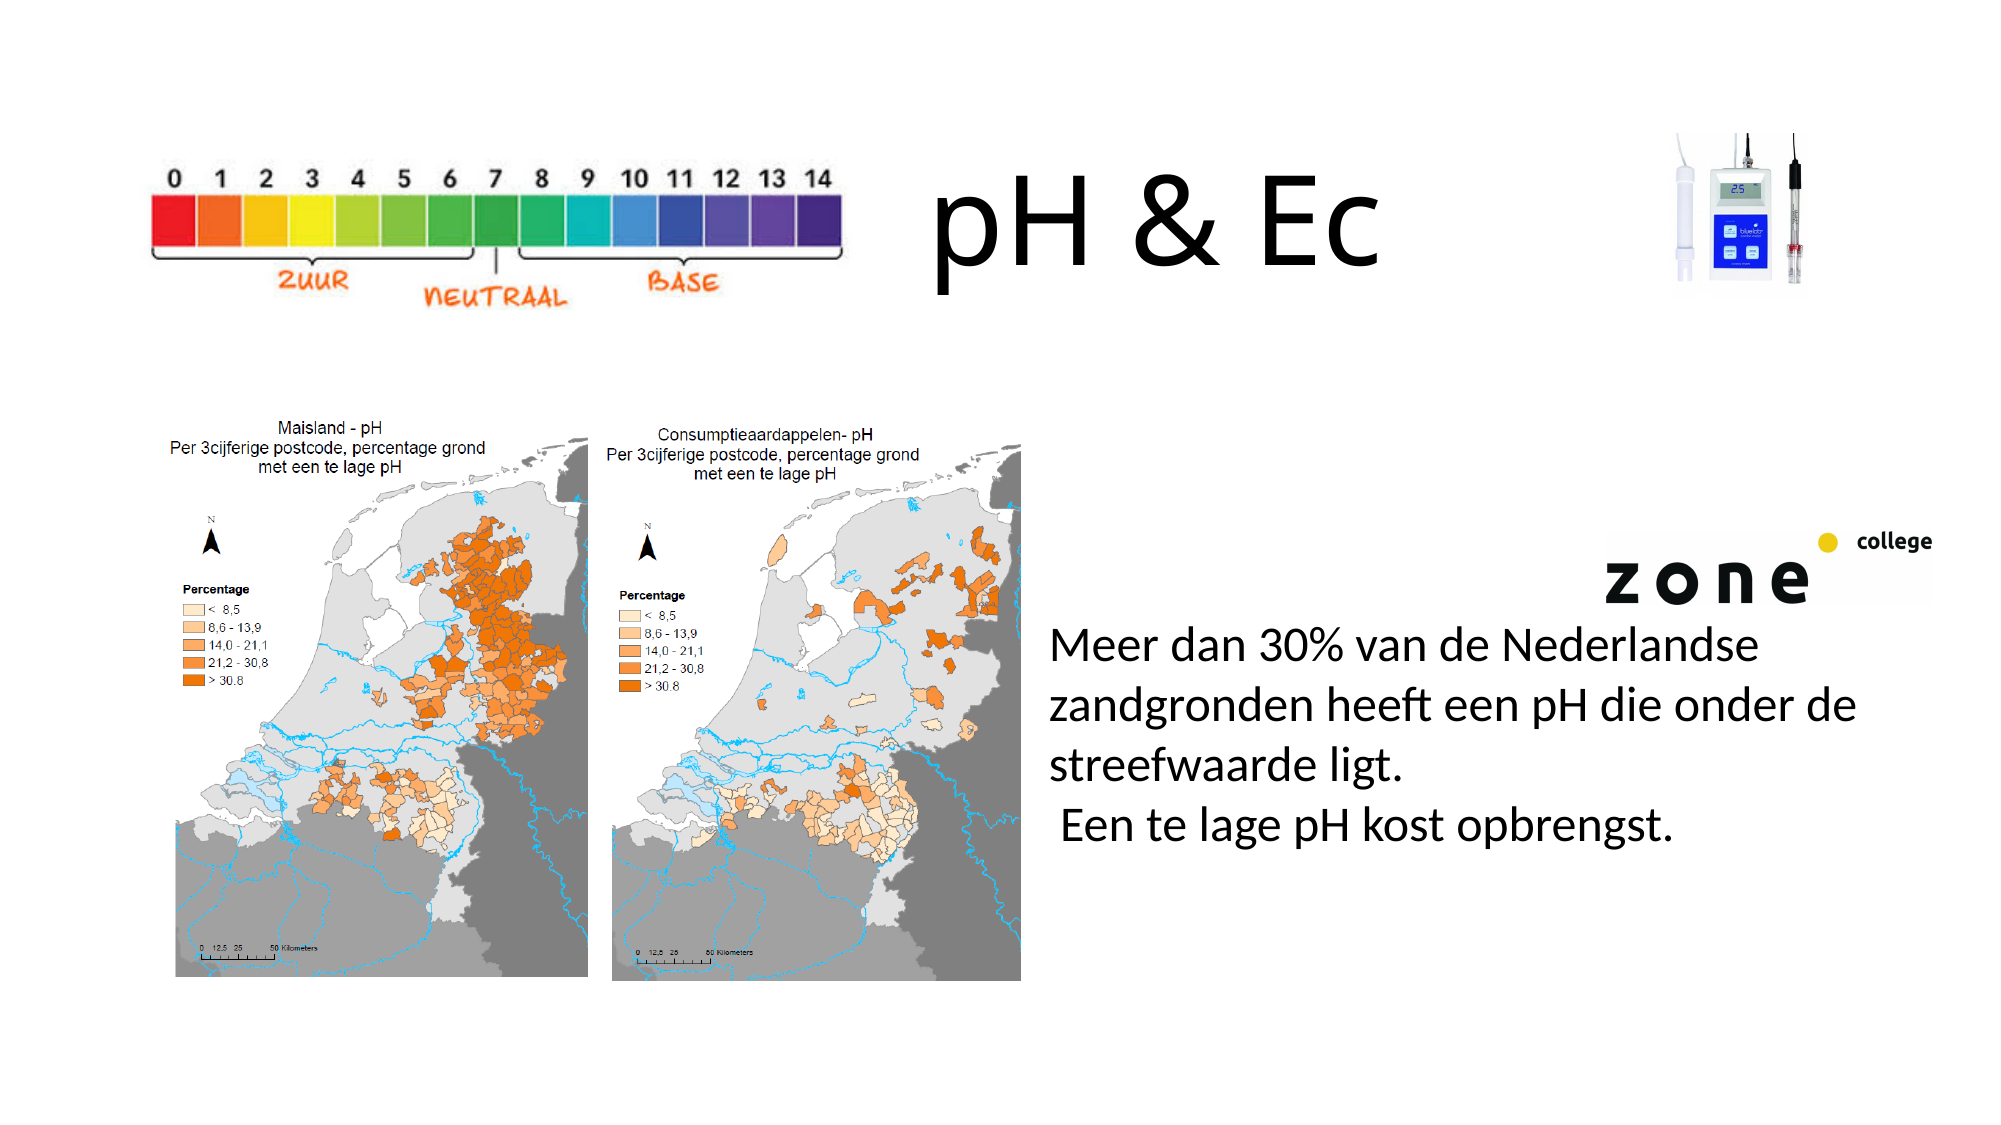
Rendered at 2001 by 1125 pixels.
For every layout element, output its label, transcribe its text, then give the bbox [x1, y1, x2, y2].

picture [602, 419, 1028, 983]
text_box Meer dan 30% van de Nederlandse zandgronden heeft een pH die onder de streefwaarde ligt. Een te lage pH kost opbrengst. [1034, 604, 1950, 860]
picture [136, 147, 860, 318]
text_box pH & Ec [912, 133, 1399, 298]
picture [164, 415, 597, 978]
picture [1654, 133, 1821, 299]
picture [1606, 531, 1932, 605]
